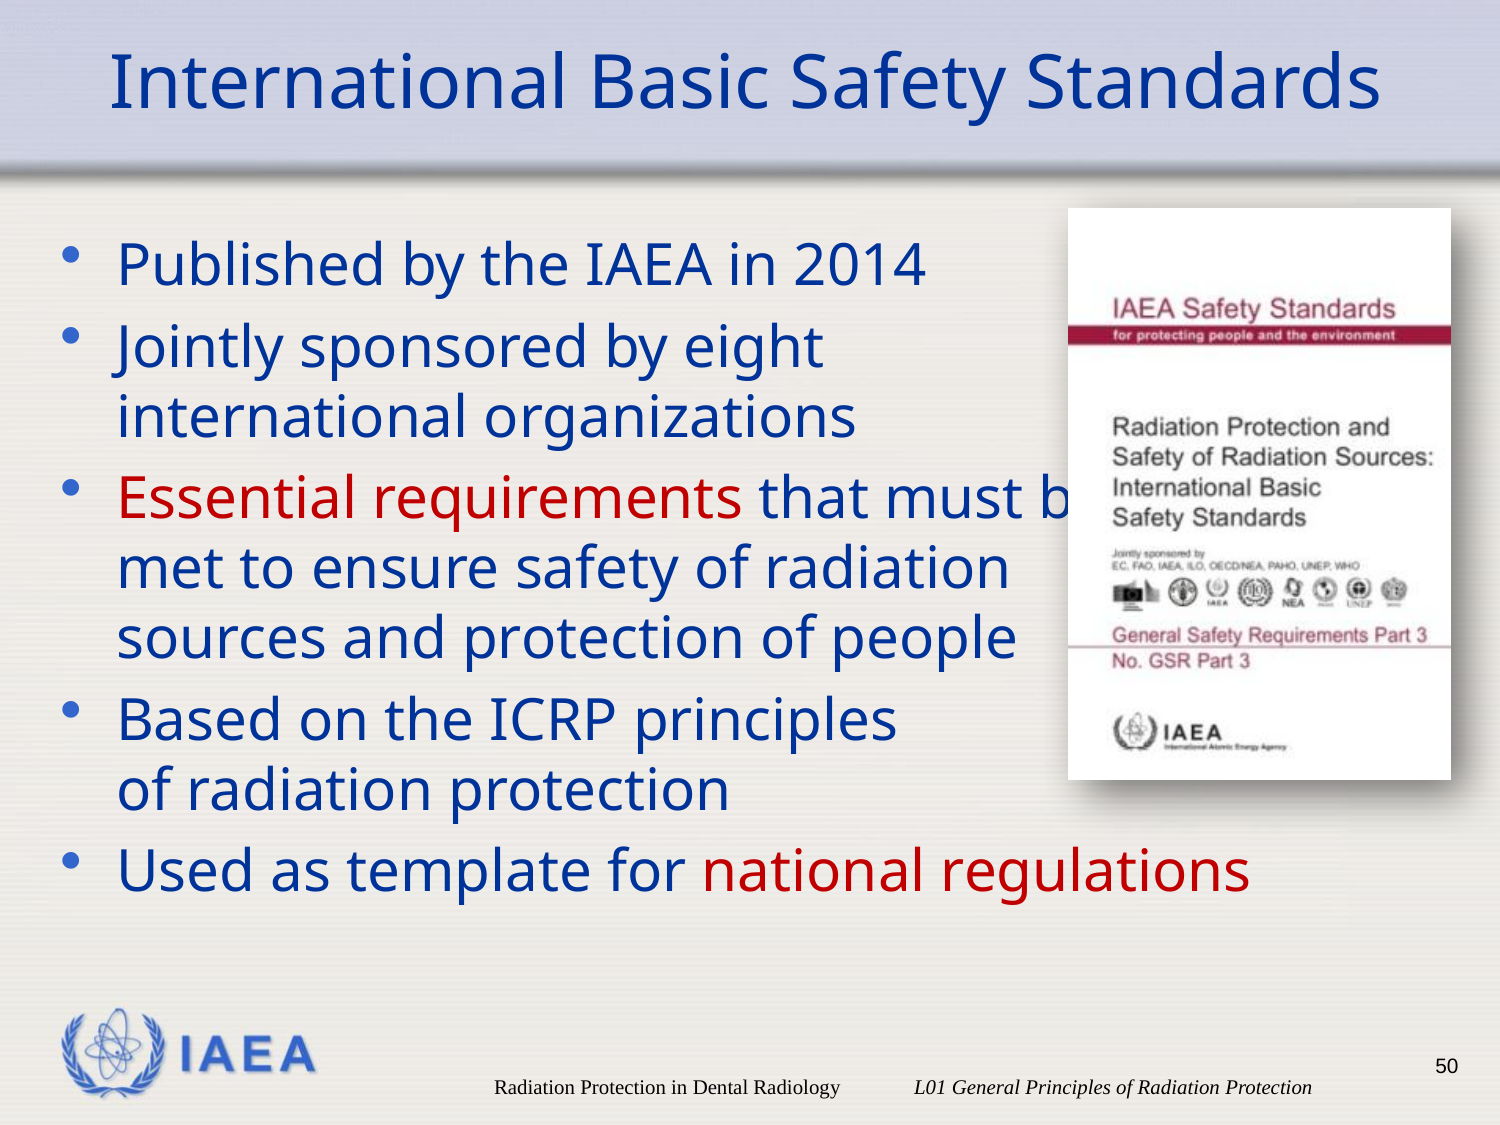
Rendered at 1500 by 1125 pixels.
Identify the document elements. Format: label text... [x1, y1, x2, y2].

list Published by the IAEA in 2014 Jointly sponsored by eight international organizations Essential requirements that must be met to ensure safety of radiation sources and protection of people Based on the ICRP principles of radiation protection Used as template for national regulations [44, 219, 1424, 1024]
picture [0, 0, 1500, 1125]
slide_number 50 [1389, 1044, 1474, 1093]
text_box Radiation Protection in Dental Radiology L01 General Principles of Radiation Protection [454, 1065, 1353, 1106]
title International Basic Safety Standards [46, 15, 1447, 142]
